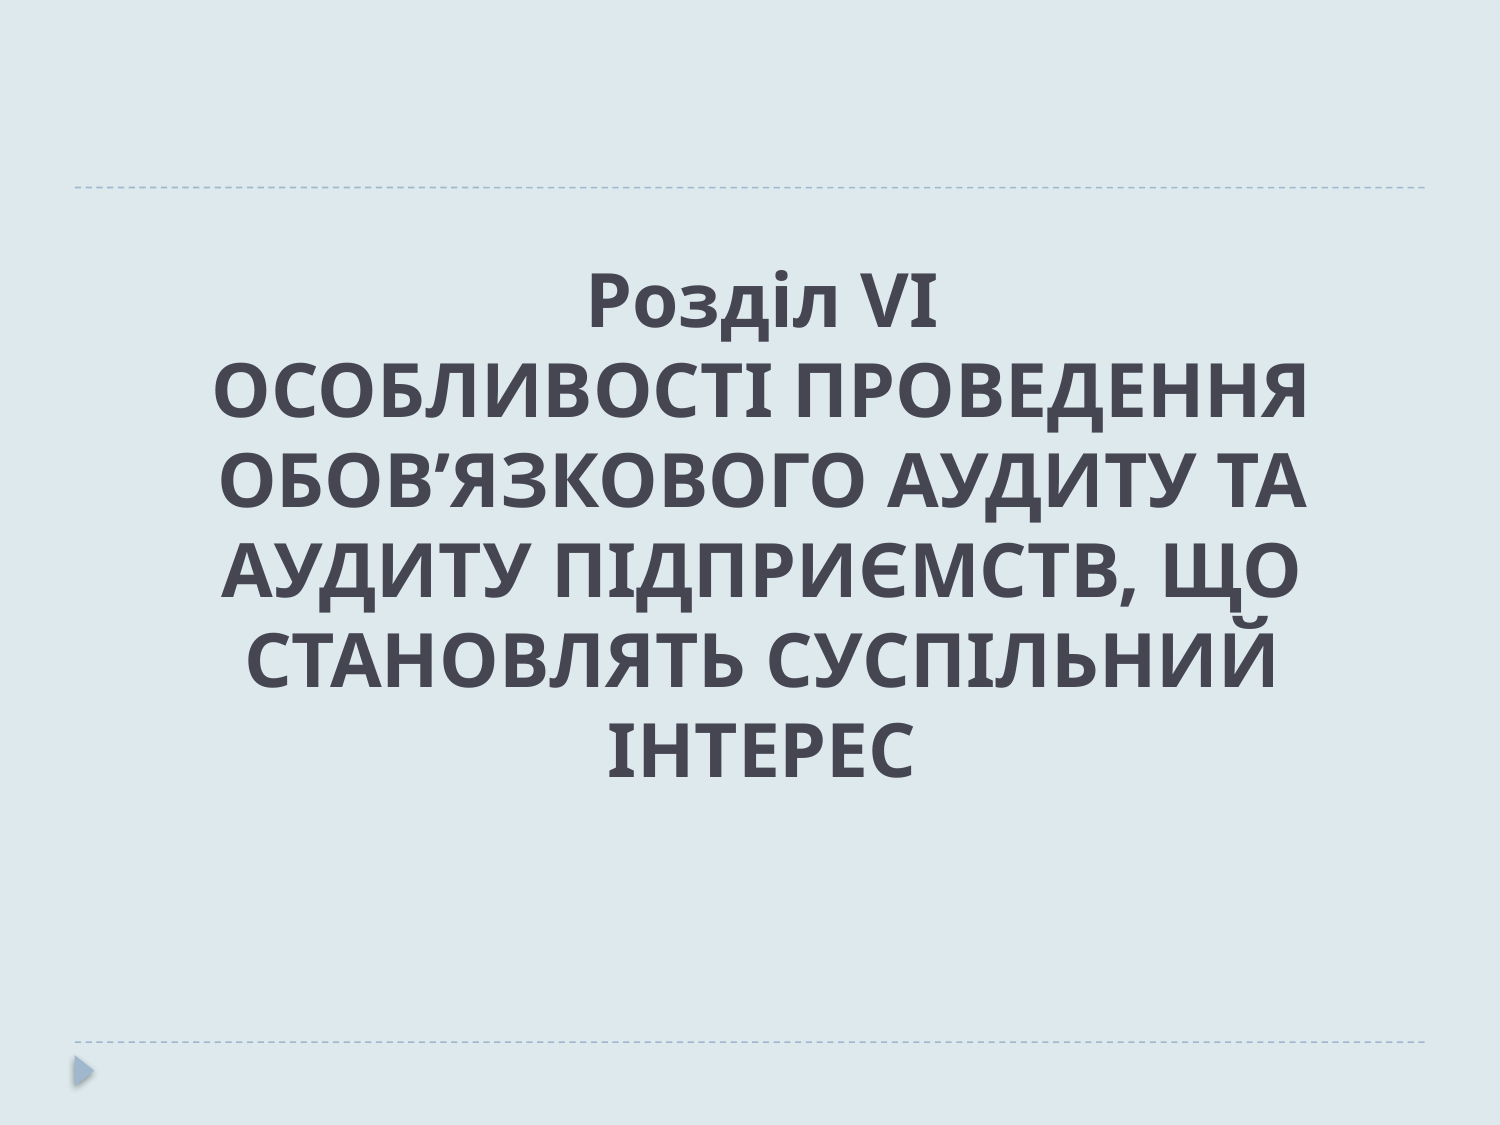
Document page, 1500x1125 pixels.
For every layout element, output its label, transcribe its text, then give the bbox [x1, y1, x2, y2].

title Розділ VI ОСОБЛИВОСТІ ПРОВЕДЕННЯ ОБОВ’ЯЗКОВОГО АУДИТУ ТА АУДИТУ ПІДПРИЄМСТВ, ЩО СТАНОВЛЯТЬ СУСПІЛЬНИЙ ІНТЕРЕС [75, 24, 1450, 800]
